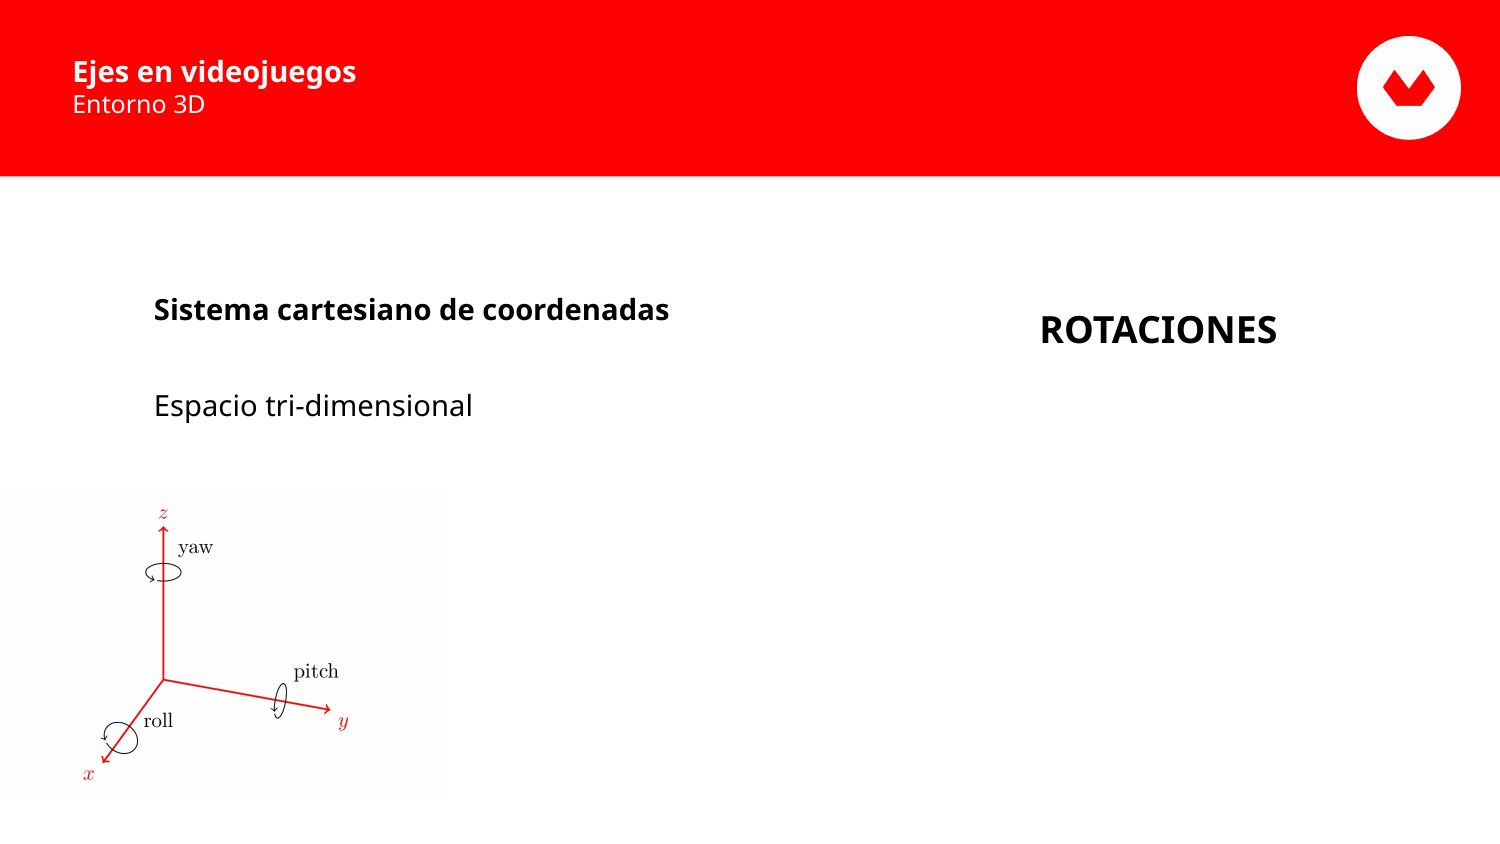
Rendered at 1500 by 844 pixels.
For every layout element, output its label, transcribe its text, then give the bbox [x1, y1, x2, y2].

text_box Espacio tri-dimensional [139, 372, 676, 472]
text_box [0, 0, 1500, 177]
text_box Ejes en videojuegos Entorno 3D [57, 38, 905, 138]
text_box Sistema cartesiano de coordenadas [138, 276, 688, 376]
picture [0, 487, 446, 800]
text_box ROTACIONES [1024, 291, 1356, 361]
picture [1333, 16, 1480, 160]
